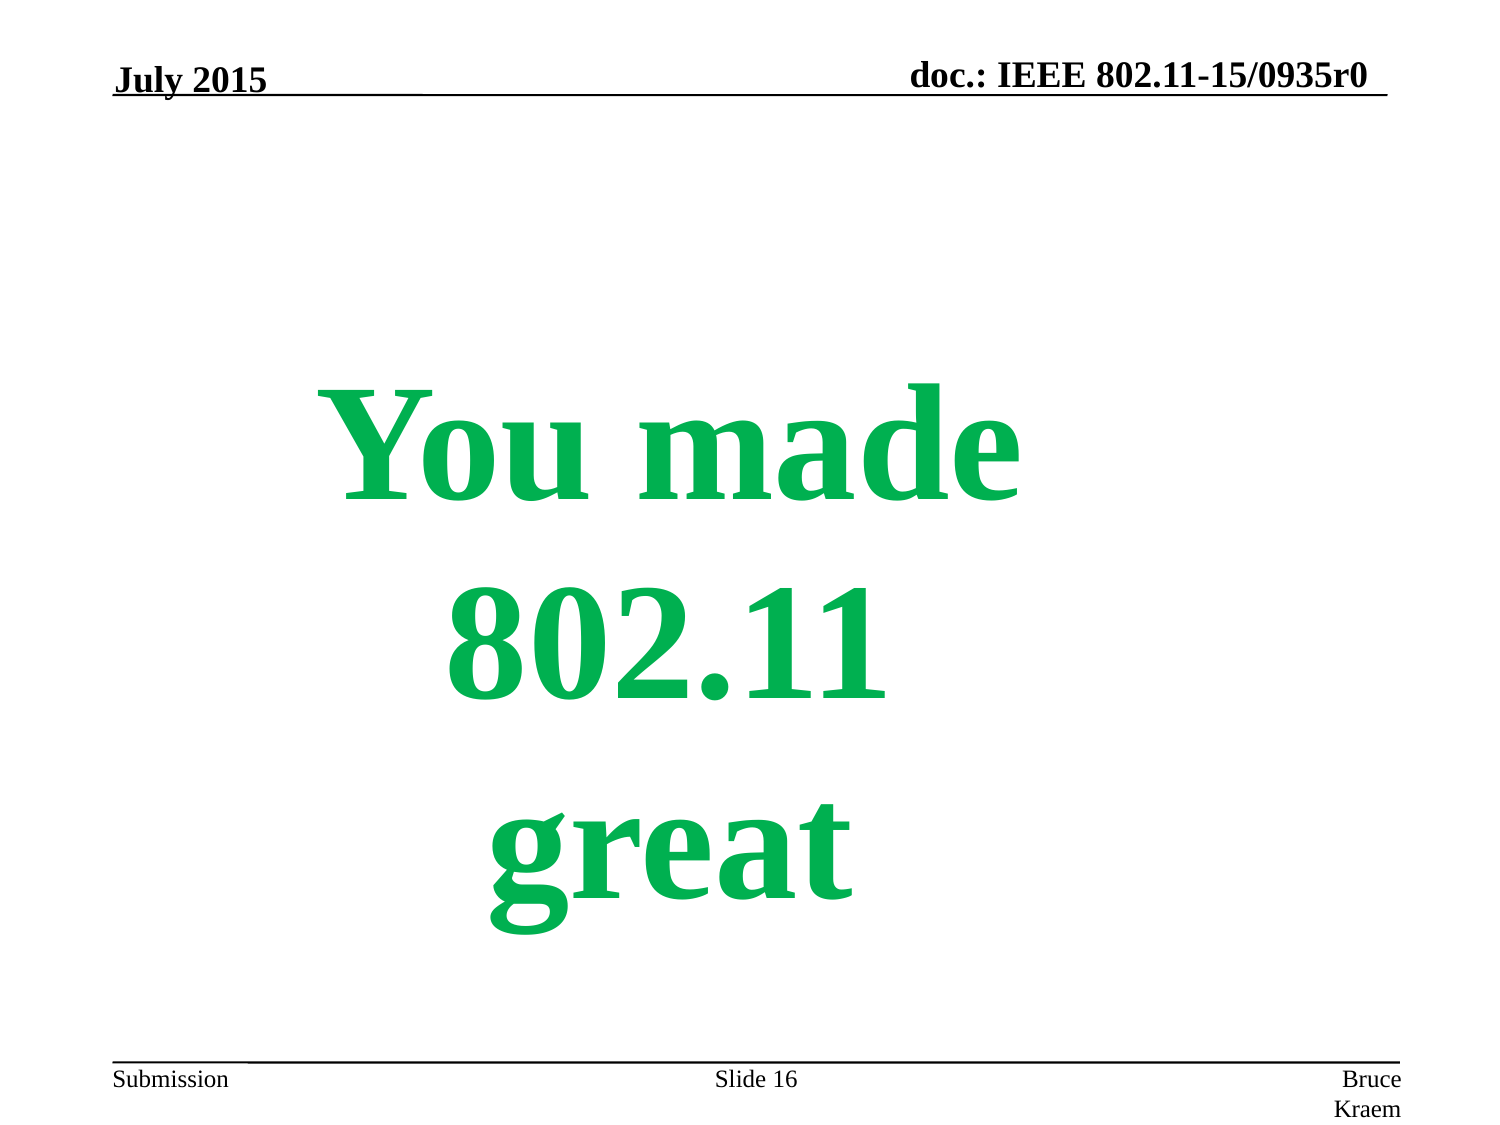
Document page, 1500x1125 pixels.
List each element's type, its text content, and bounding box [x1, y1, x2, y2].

footer Bruce Kraemer, Marvell [1325, 1062, 1402, 1093]
slide_number Slide 16 [712, 1062, 800, 1093]
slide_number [114, 54, 335, 100]
text_box You made 802.11 great [290, 324, 1050, 940]
